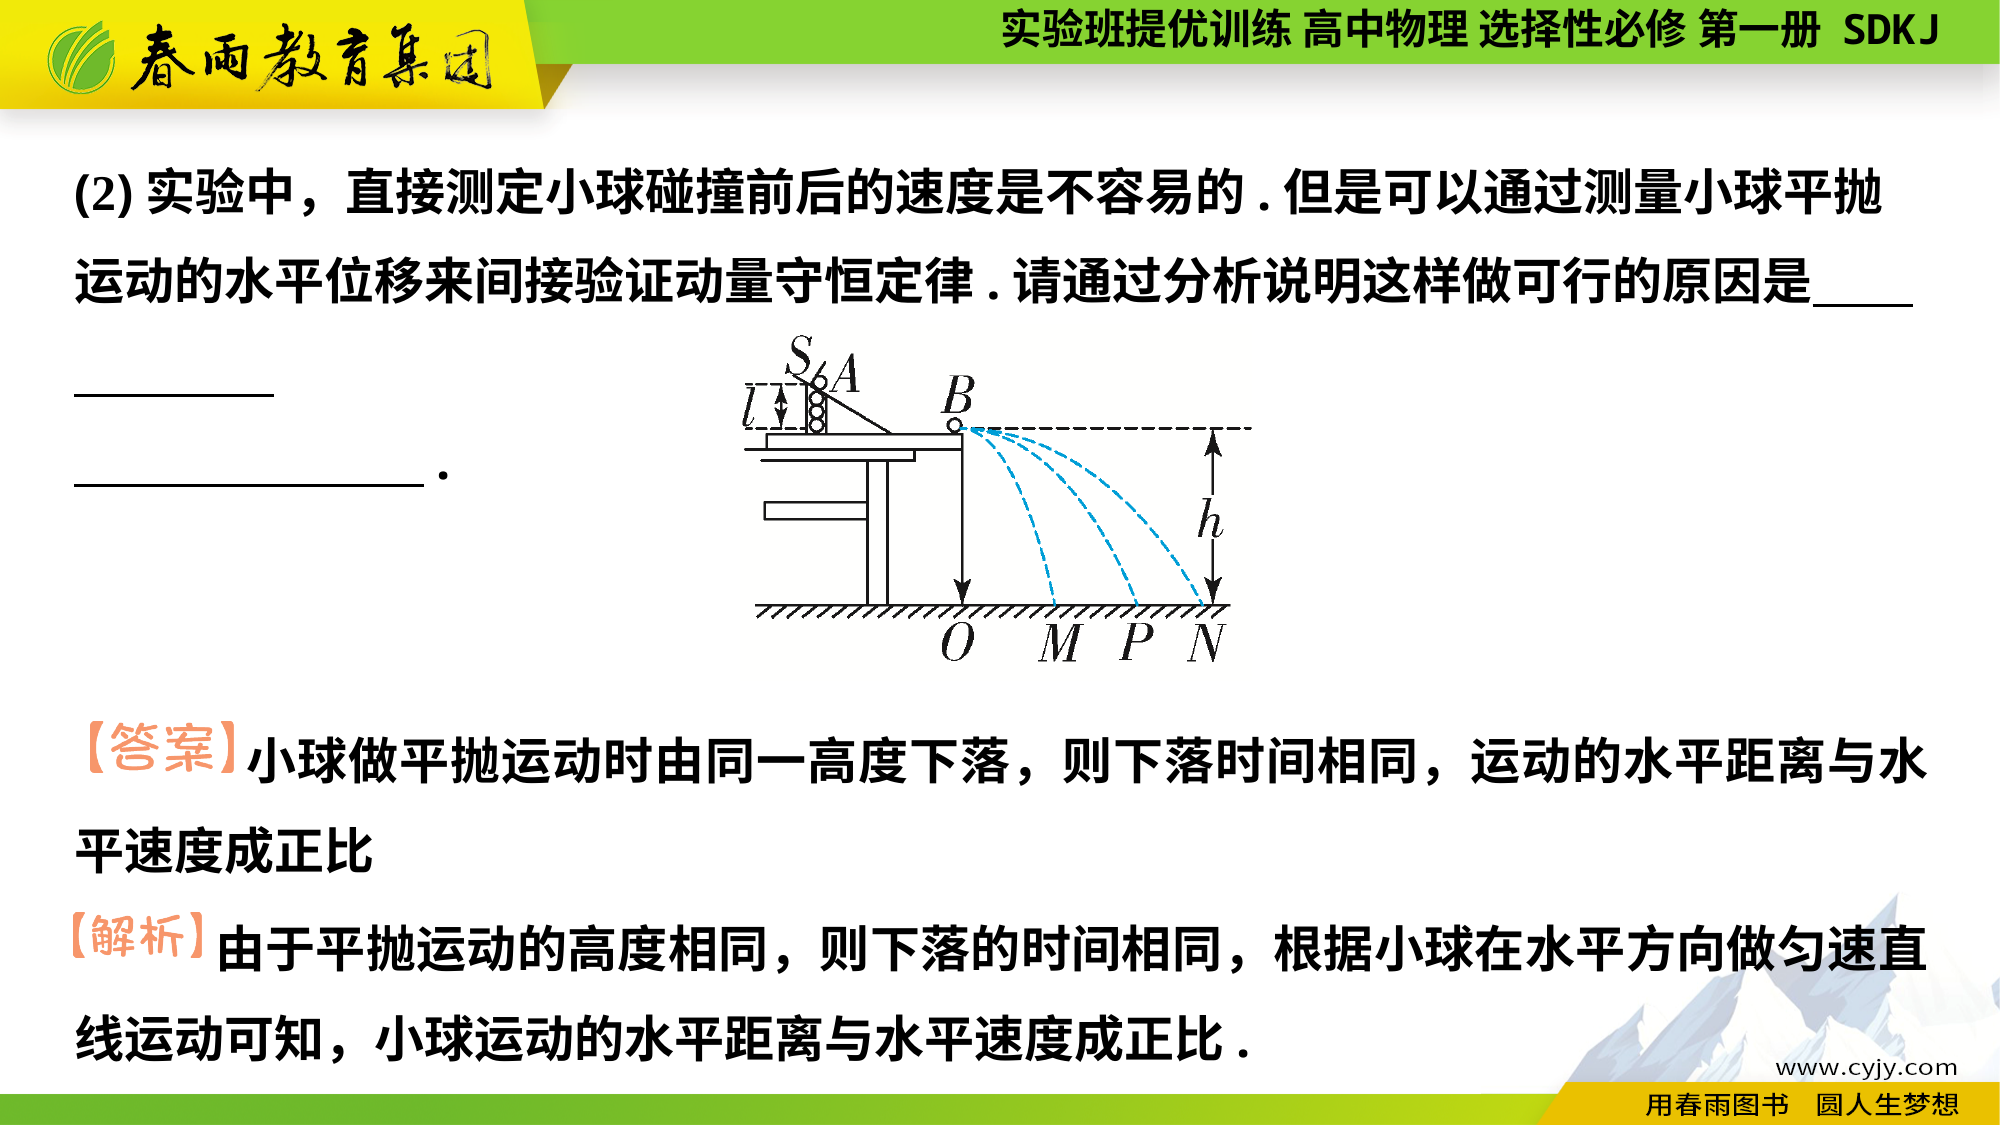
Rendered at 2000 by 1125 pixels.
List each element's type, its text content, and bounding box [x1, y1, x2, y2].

picture [0, 0, 2000, 1125]
list (2)实验中，直接测定小球碰撞前后的速度是不容易的.但是可以通过测量小球平抛运动的水平位移来间接验证动量守恒定律.请通过分析说明这样做可行的原因是 . [59, 122, 1944, 411]
text_box 由于平抛运动的高度相同，则下落的时间相同，根据小球在水平方向做匀速直线运动可知，小球运动的水平距离与水平速度成正比. [59, 880, 1944, 1076]
text_box 小球做平抛运动时由同一高度下落，则下落时间相同，运动的水平距离与水平速度成正比 [59, 692, 1944, 880]
